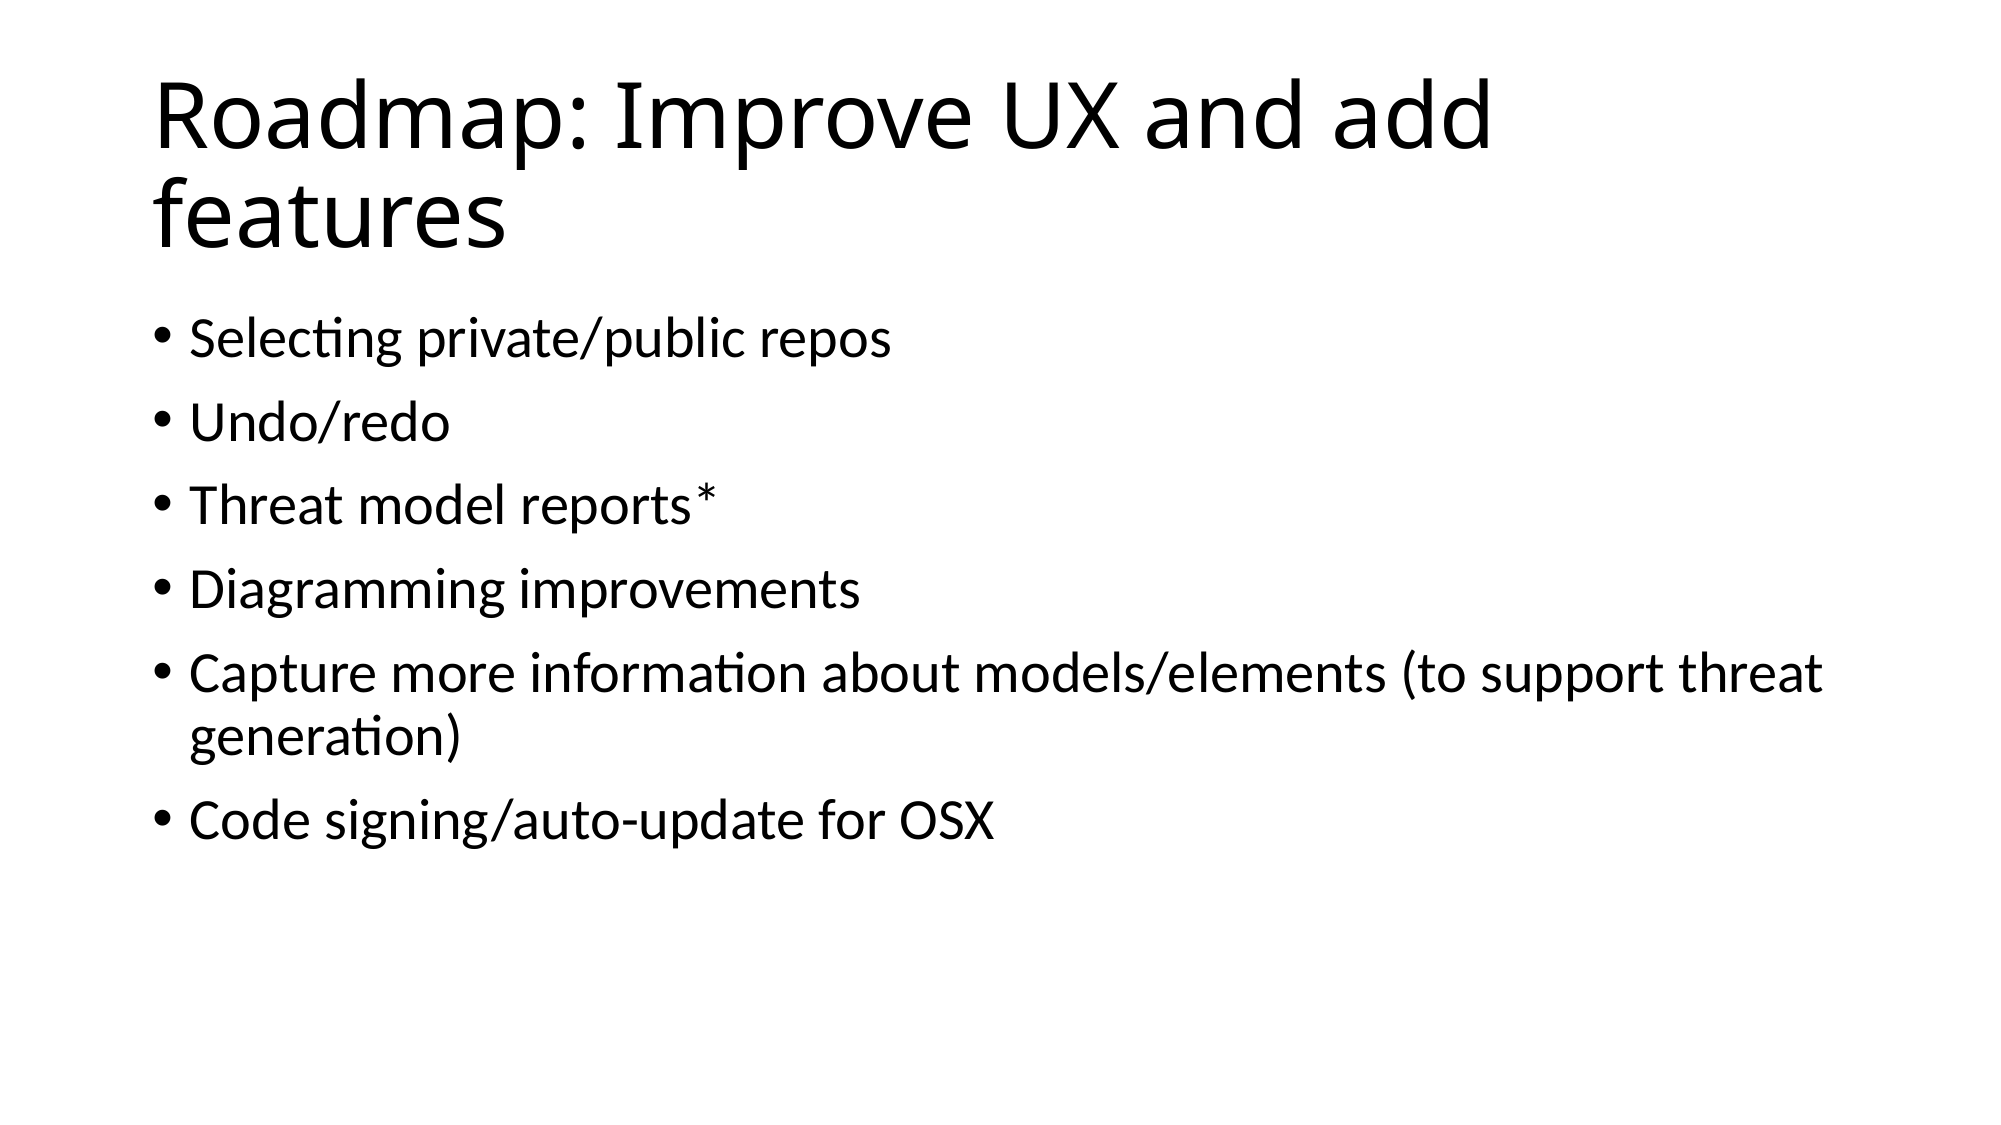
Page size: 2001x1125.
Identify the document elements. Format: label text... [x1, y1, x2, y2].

list Selecting private/public repos Undo/redo Threat model reports* Diagramming improvements Capture more information about models/elements (to support threat generation) Code signing/auto-update for OSX [137, 299, 1863, 1014]
title Roadmap: Improve UX and add features [137, 59, 1863, 278]
